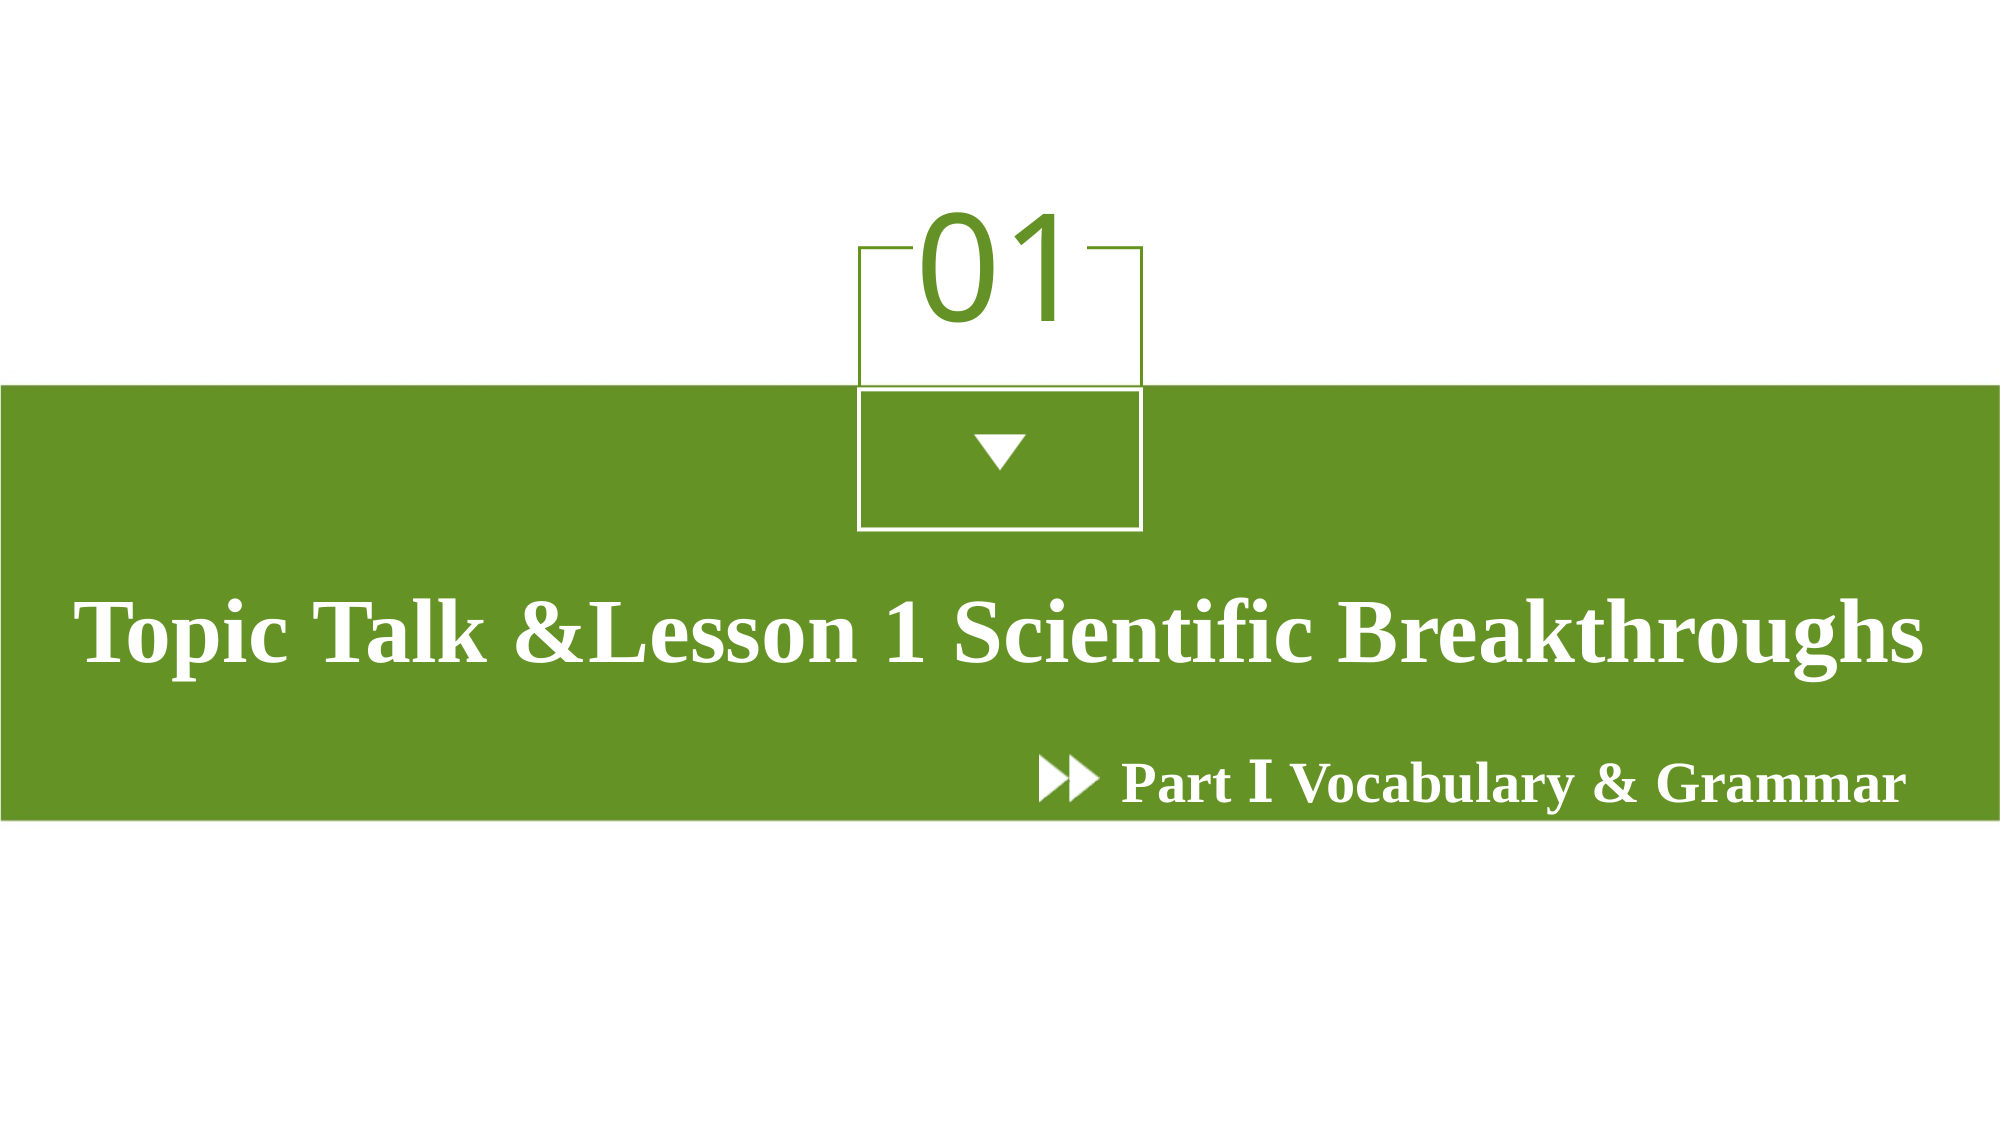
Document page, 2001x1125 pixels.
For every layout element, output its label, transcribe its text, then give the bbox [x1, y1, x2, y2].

text_box Topic Talk &Lesson 1 Scientific Breakthroughs [0, 518, 2000, 732]
picture [0, 732, 2000, 1125]
text_box Part Ⅰ Vocabulary & Grammar [1121, 738, 1997, 821]
picture [0, 0, 2000, 518]
text_box 01 [896, 171, 1106, 353]
